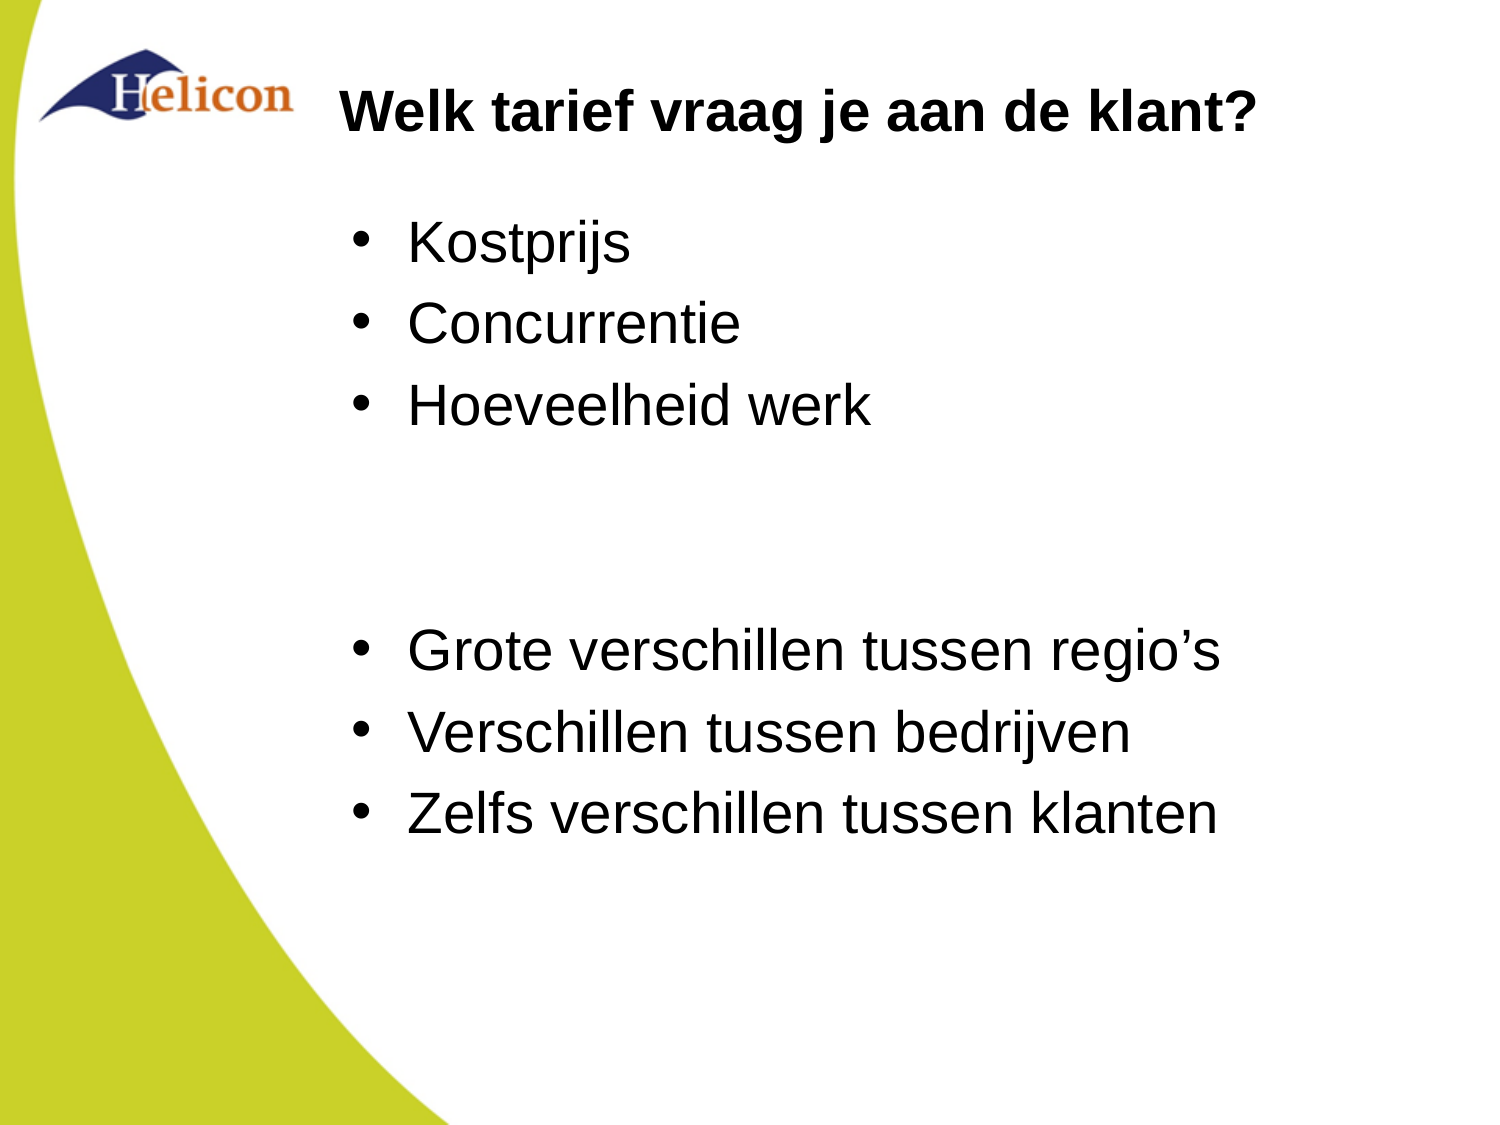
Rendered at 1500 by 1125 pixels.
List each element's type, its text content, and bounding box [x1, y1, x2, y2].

picture [0, 0, 1500, 1125]
list Kostprijs Concurrentie Hoeveelheid werk Grote verschillen tussen regio’s Verschillen tussen bedrijven Zelfs verschillen tussen klanten [336, 196, 1425, 1005]
title Welk tarief vraag je aan de klant? [324, 54, 1415, 161]
